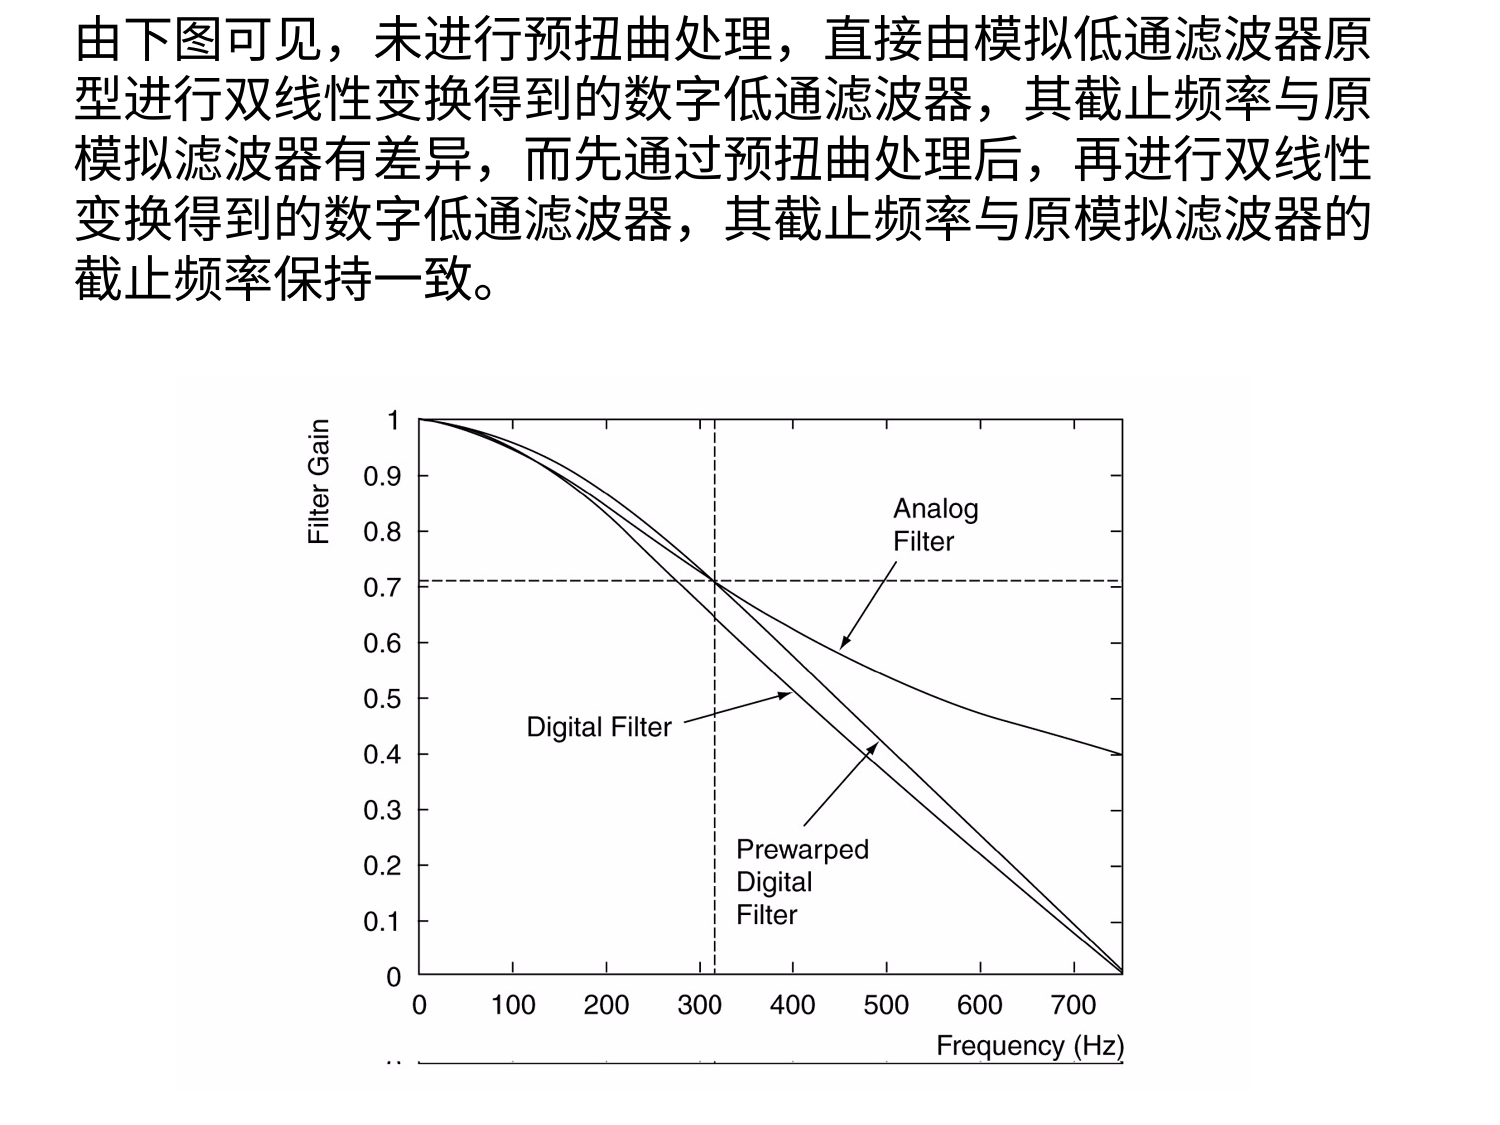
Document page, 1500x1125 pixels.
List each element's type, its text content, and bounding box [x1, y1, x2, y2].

text_box 由下图可见，未进行预扭曲处理，直接由模拟低通滤波器原型进行双线性变换得到的数字低通滤波器，其截止频率与原模拟滤波器有差异，而先通过预扭曲处理后，再进行双线性变换得到的数字低通滤波器，其截止频率与原模拟滤波器的截止频率保持一致。 [58, 0, 1418, 315]
picture [175, 374, 1251, 1091]
